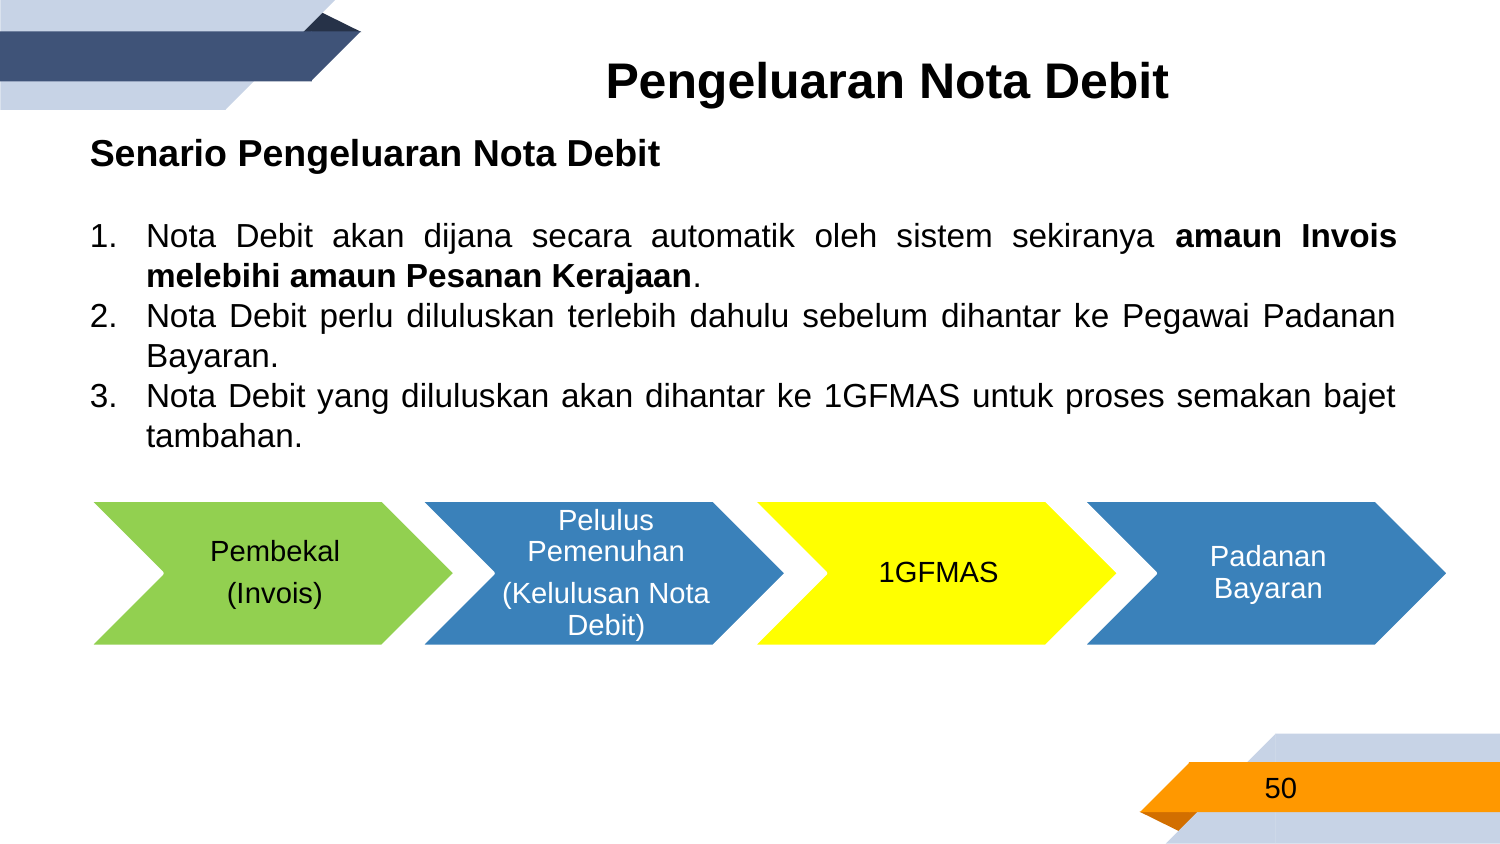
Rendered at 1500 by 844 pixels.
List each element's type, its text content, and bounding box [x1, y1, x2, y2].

text_box Senario Pengeluaran Nota Debit Nota Debit akan dijana secara automatik oleh sistem sekiranya amaun Invois melebihi amaun Pesanan Kerajaan. Nota Debit perlu diluluskan terlebih dahulu sebelum dihantar ke Pegawai Padanan Bayaran. Nota Debit yang diluluskan akan dihantar ke 1GFMAS untuk proses semakan bajet tambahan. [74, 121, 1413, 461]
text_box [87, 484, 1451, 648]
slide_number 50 [1249, 760, 1494, 813]
text_box Pengeluaran Nota Debit [323, 45, 1452, 111]
